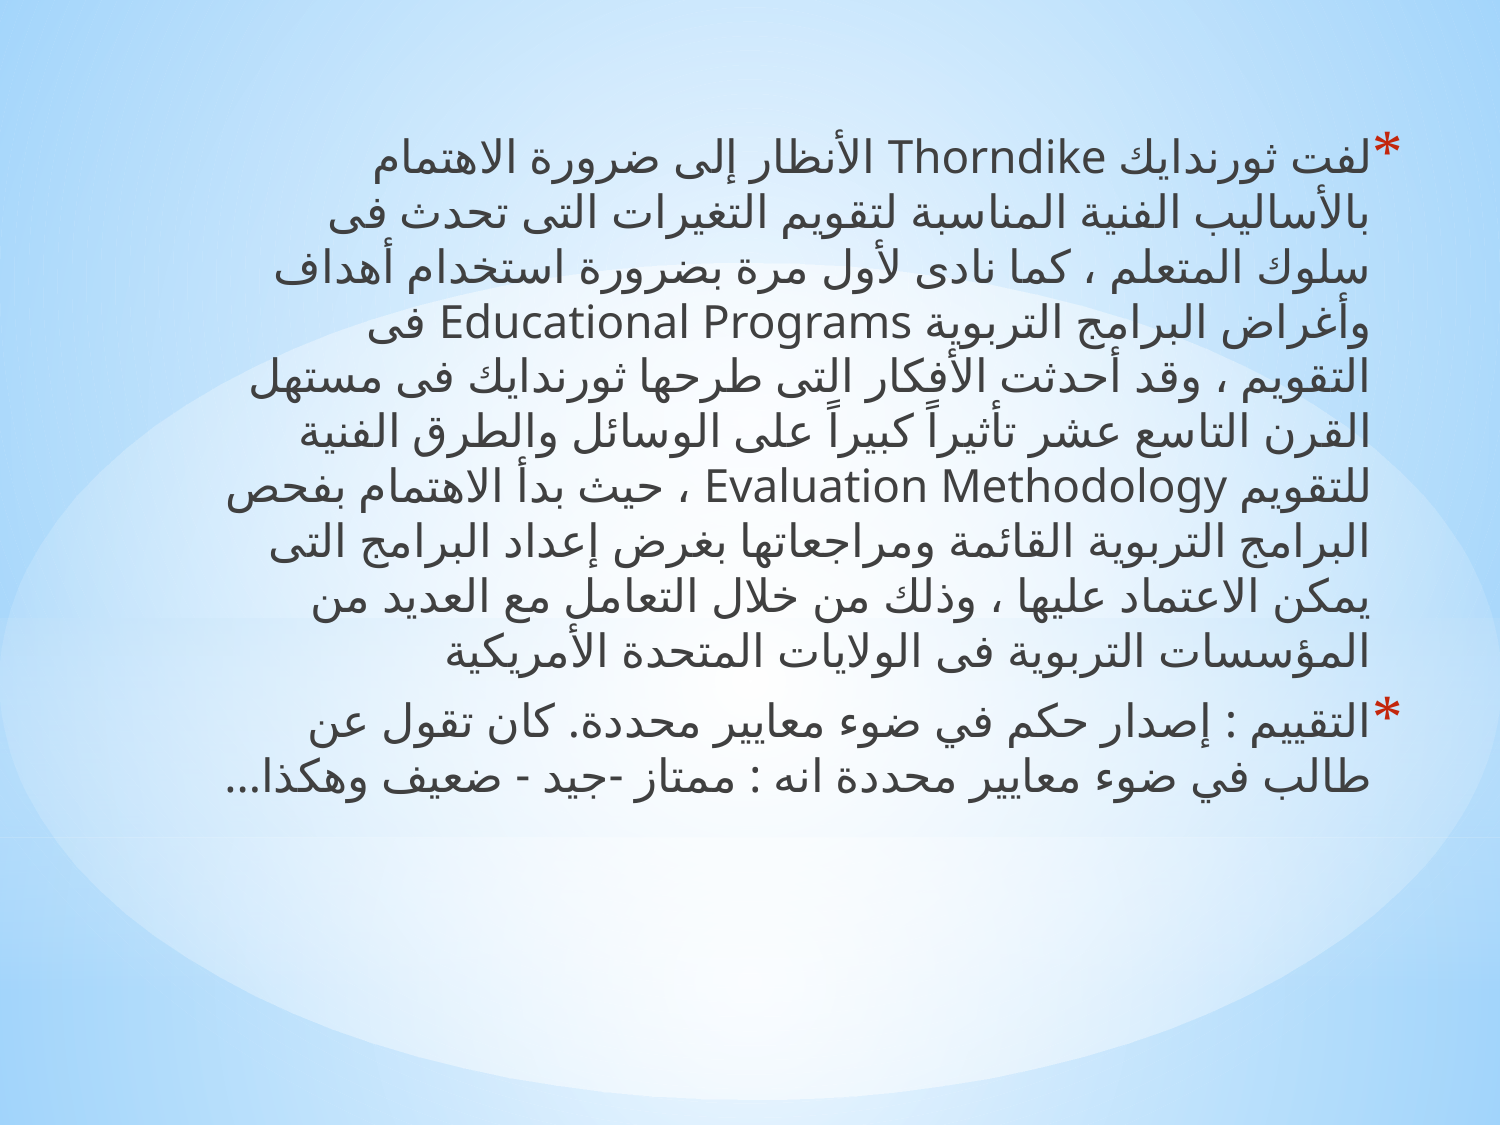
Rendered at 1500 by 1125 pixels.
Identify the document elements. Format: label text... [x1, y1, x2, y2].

list لفت ثورندايك Thorndike الأنظار إلى ضرورة الاهتمام بالأساليب الفنية المناسبة لتقويم التغيرات التى تحدث فى سلوك المتعلم ، كما نادى لأول مرة بضرورة استخدام أهداف وأغراض البرامج التربوية Educational Programs فى التقويم ، وقد أحدثت الأفكار التى طرحها ثورندايك فى مستهل القرن التاسع عشر تأثيراً كبيراً على الوسائل والطرق الفنية للتقويم Evaluation Methodology ، حيث بدأ الاهتمام بفحص البرامج التربوية القائمة ومراجعاتها بغرض إعداد البرامج التى يمكن الاعتماد عليها ، وذلك من خلال التعامل مع العديد من المؤسسات التربوية فى الولايات المتحدة الأمريكية التقييم : إصدار حكم في ضوء معايير محددة. كان تقول عن طالب في ضوء معايير محددة انه : ممتاز -جيد - ضعيف وهكذا... [187, 120, 1425, 1063]
